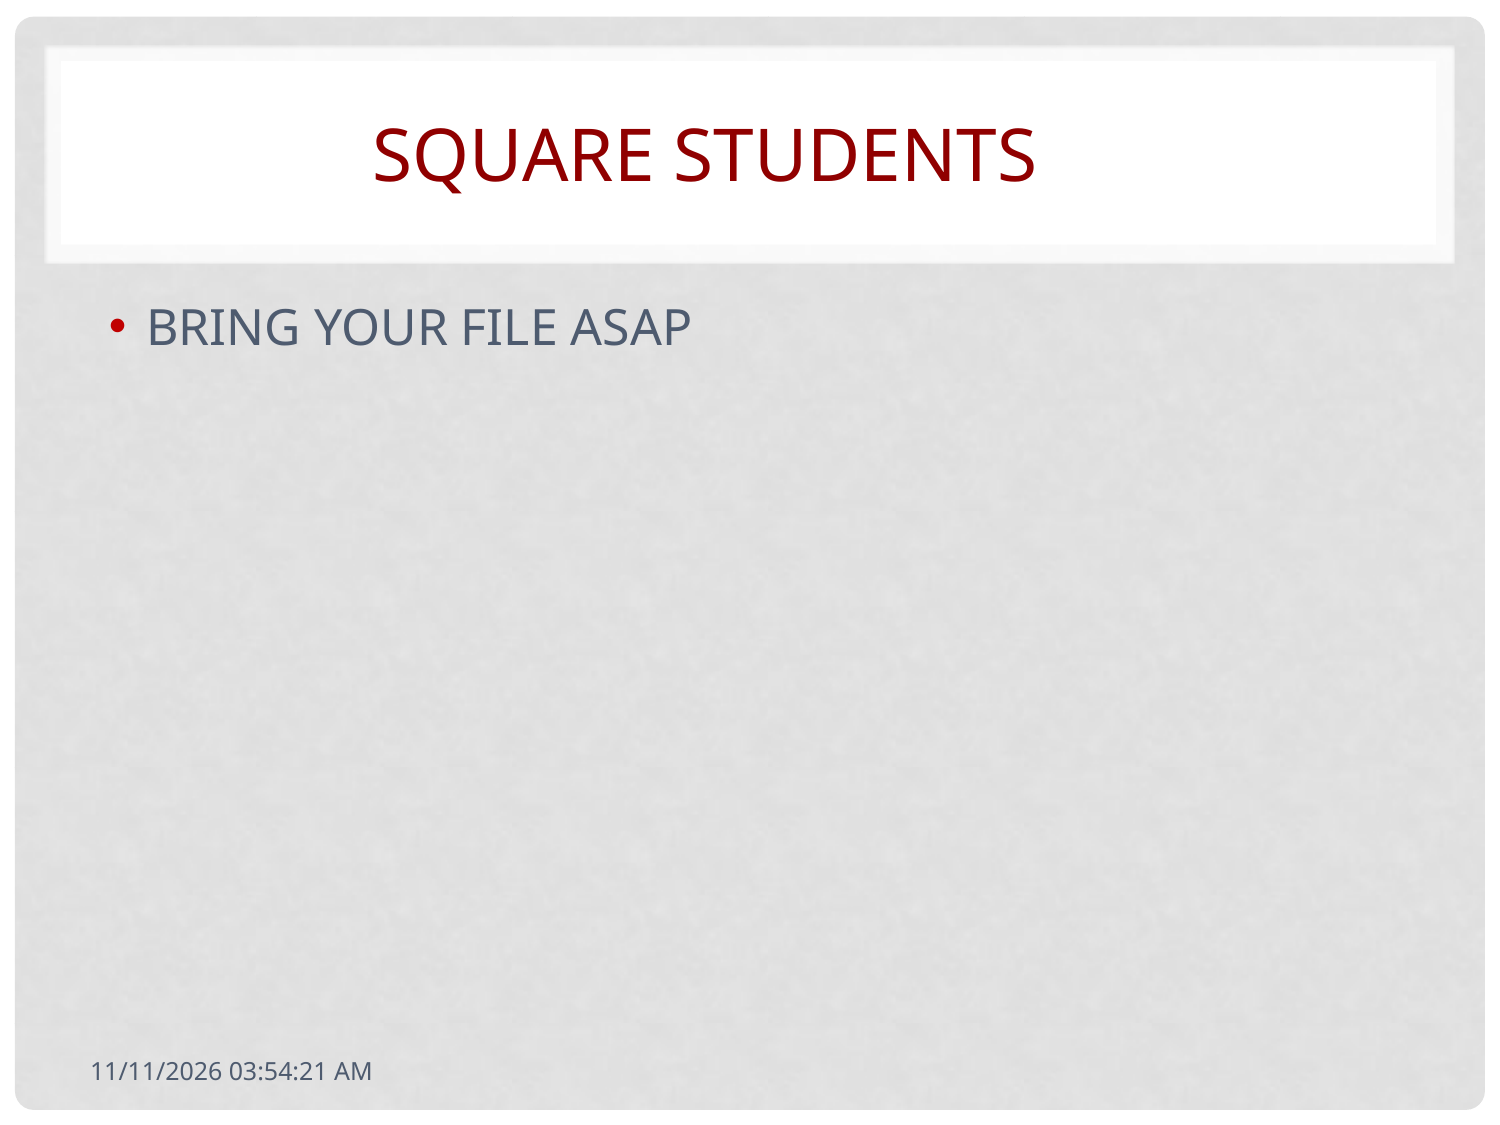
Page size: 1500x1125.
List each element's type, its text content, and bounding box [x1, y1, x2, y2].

list BRING YOUR FILE ASAP [75, 287, 1425, 1005]
title SQUARE STUDENTS [69, 66, 1425, 238]
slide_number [75, 1042, 425, 1103]
